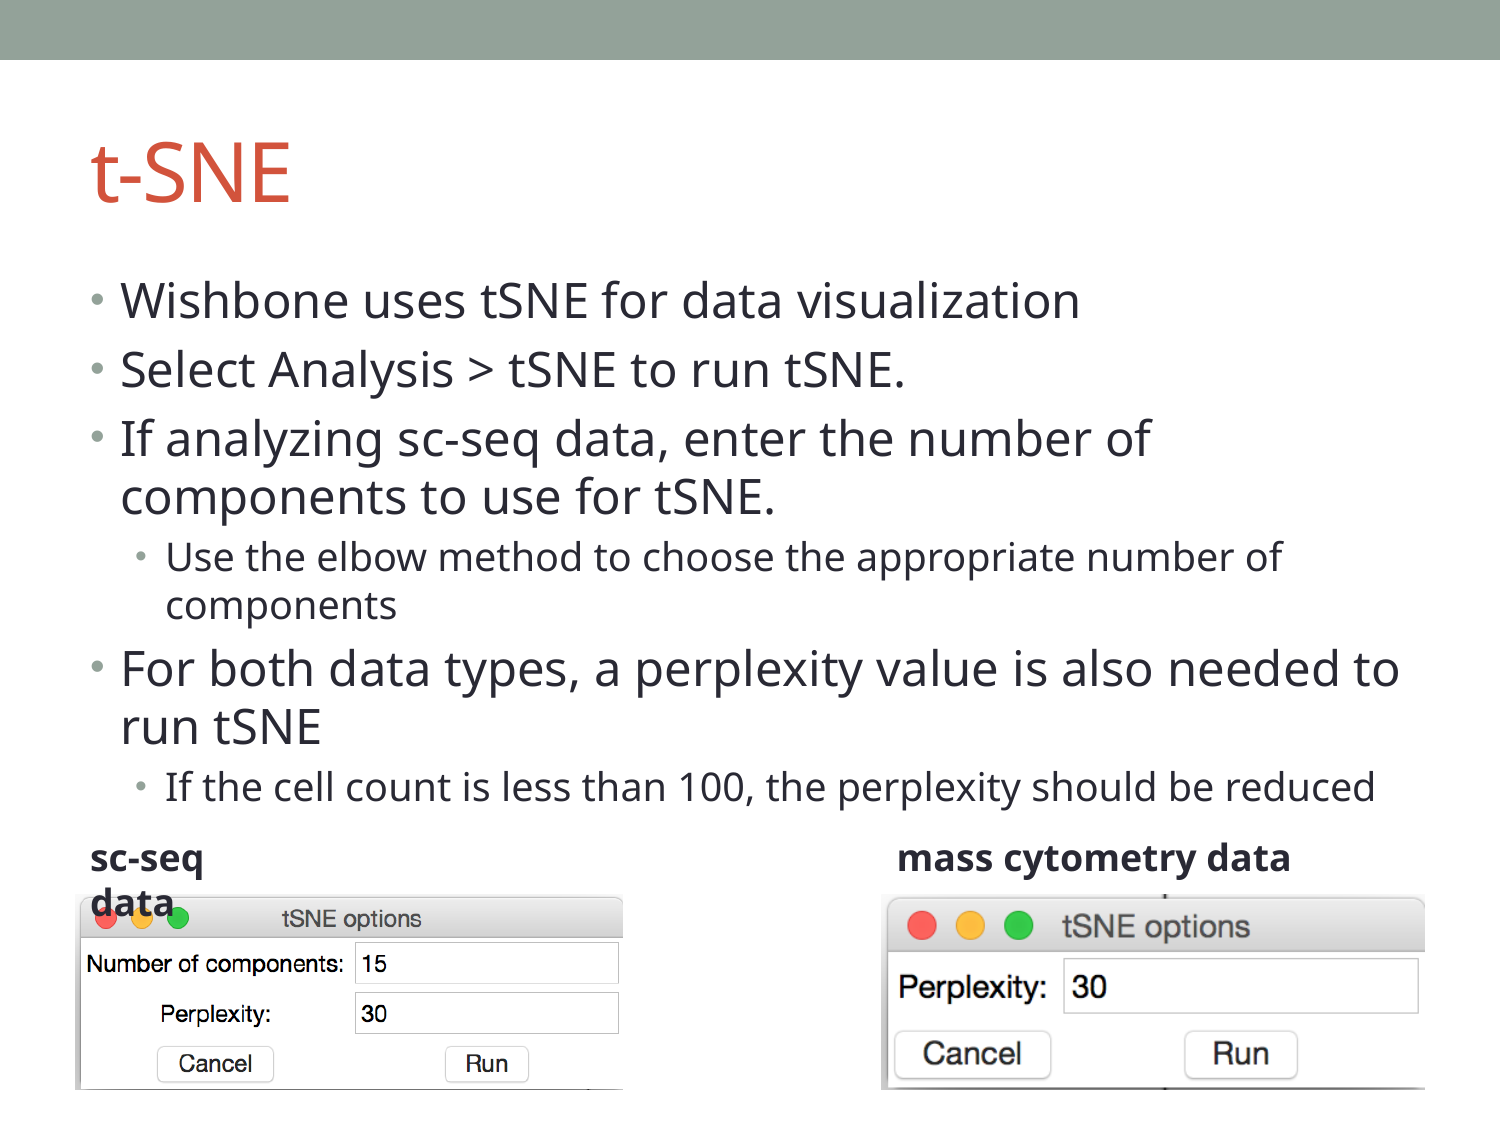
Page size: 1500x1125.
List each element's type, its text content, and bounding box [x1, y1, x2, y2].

title t-SNE [75, 87, 1425, 250]
picture [74, 894, 623, 1091]
text_box mass cytometry data [881, 826, 1317, 893]
list Wishbone uses tSNE for data visualization Select Analysis > tSNE to run tSNE. If analyzing sc-seq data, enter the number of components to use for tSNE. Use the elbow method to choose the appropriate number of components For both data types, a perplexity value is also needed to run tSNE If the cell count is less than 100, the perplexity should be reduced [75, 262, 1425, 1063]
picture [881, 894, 1426, 1091]
text_box sc-seq data [75, 826, 308, 892]
